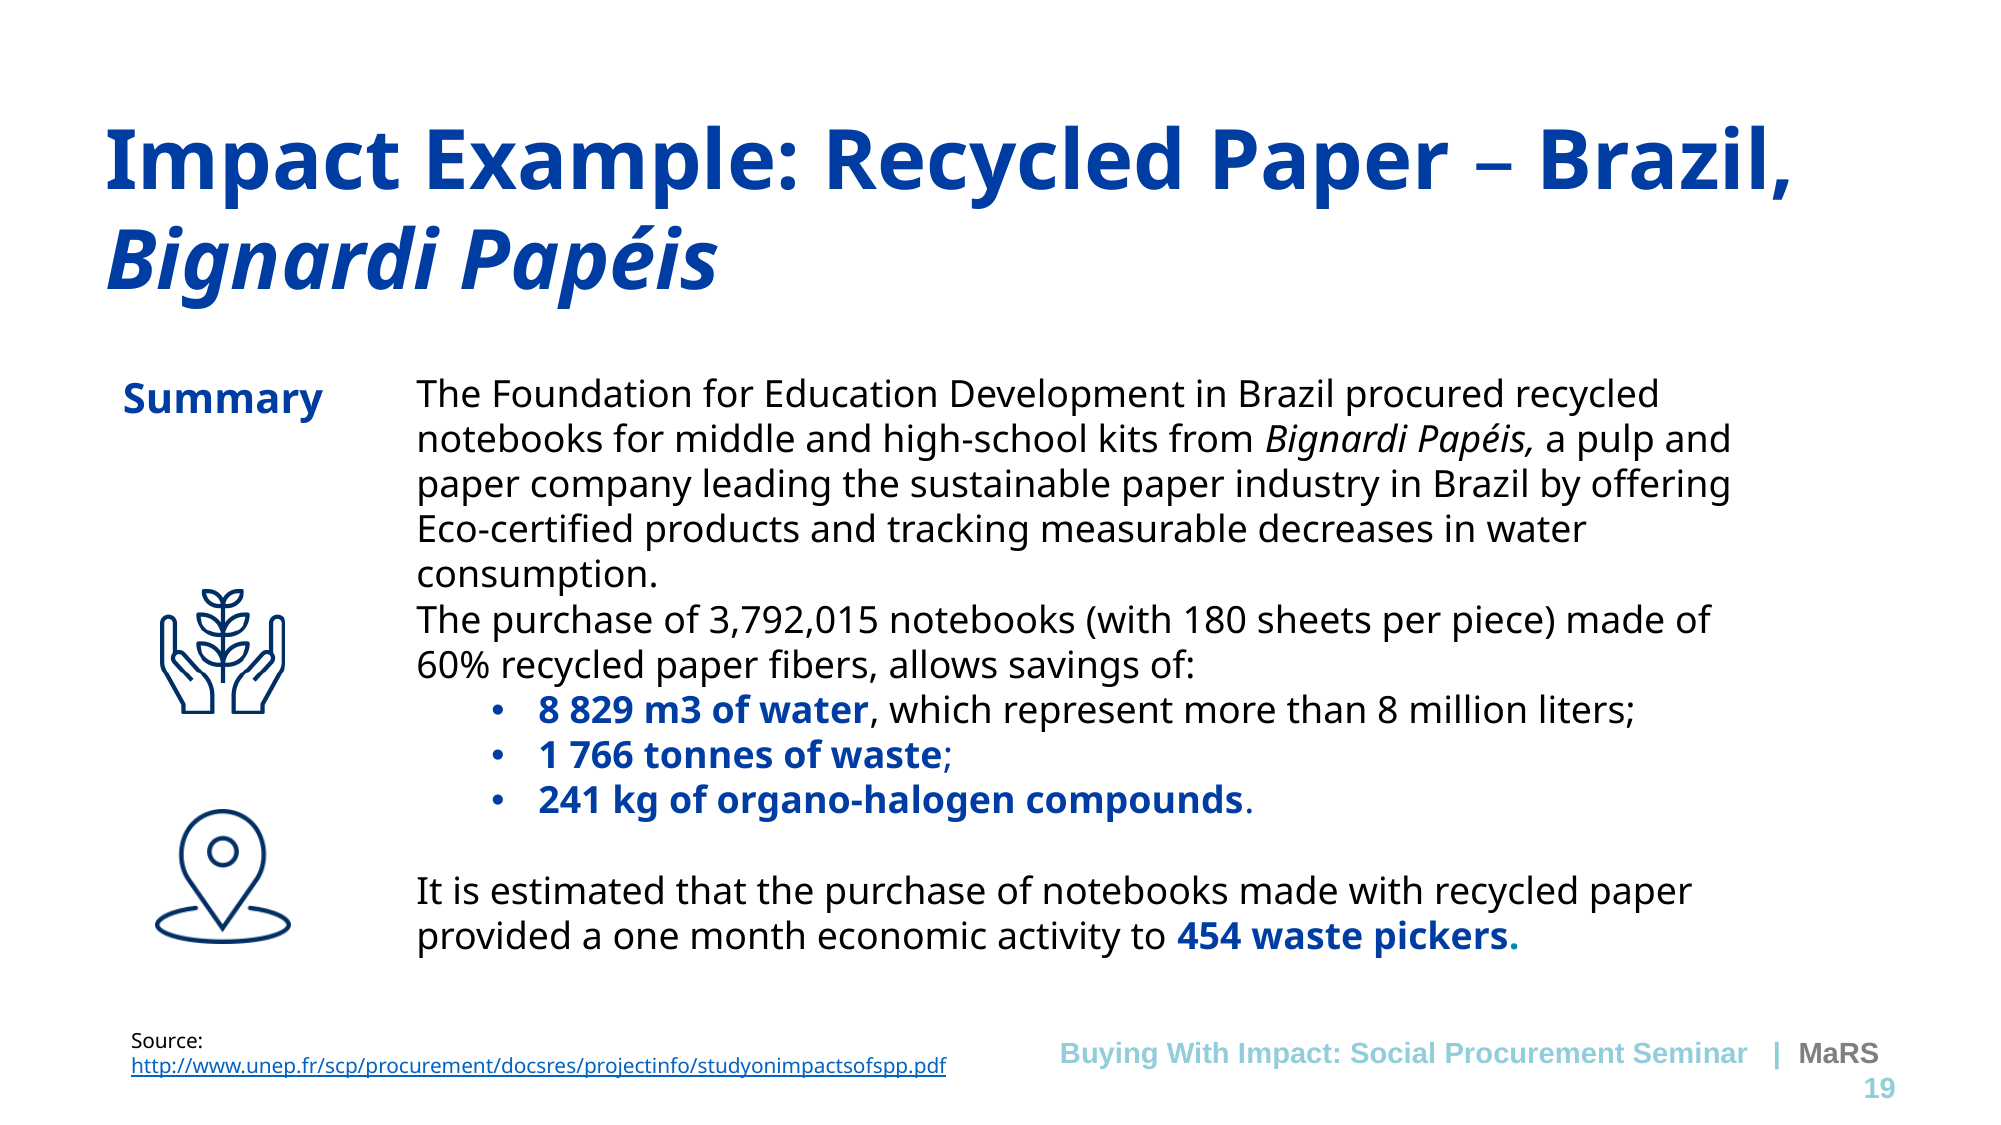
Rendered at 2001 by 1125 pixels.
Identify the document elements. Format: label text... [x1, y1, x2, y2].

title Impact Example: Recycled Paper – Brazil, Bignardi Papéis [90, 97, 1938, 315]
text_box It is estimated that the purchase of notebooks made with recycled paper provided a one month economic activity to 454 waste pickers. [401, 859, 1797, 965]
text_box Summary [92, 363, 354, 429]
text_box Source: http://www.unep.fr/scp/procurement/docsres/projectinfo/studyonimpactsofspp.pdf [116, 1020, 995, 1089]
picture [160, 588, 286, 714]
picture [155, 809, 291, 945]
text_box The Foundation for Education Development in Brazil procured recycled notebooks for middle and high-school kits from Bignardi Papéis, a pulp and paper company leading the sustainable paper industry in Brazil by offering Eco-certified products and tracking measurable decreases in water consumption. [401, 363, 1797, 603]
text_box The purchase of 3,792,015 notebooks (with 180 sheets per piece) made of 60% recycled paper fibers, allows savings of: 8 829 m3 of water, which represent more than 8 million liters; 1 766 tonnes of waste; 241 kg of organo-halogen compounds. [401, 603, 1797, 829]
